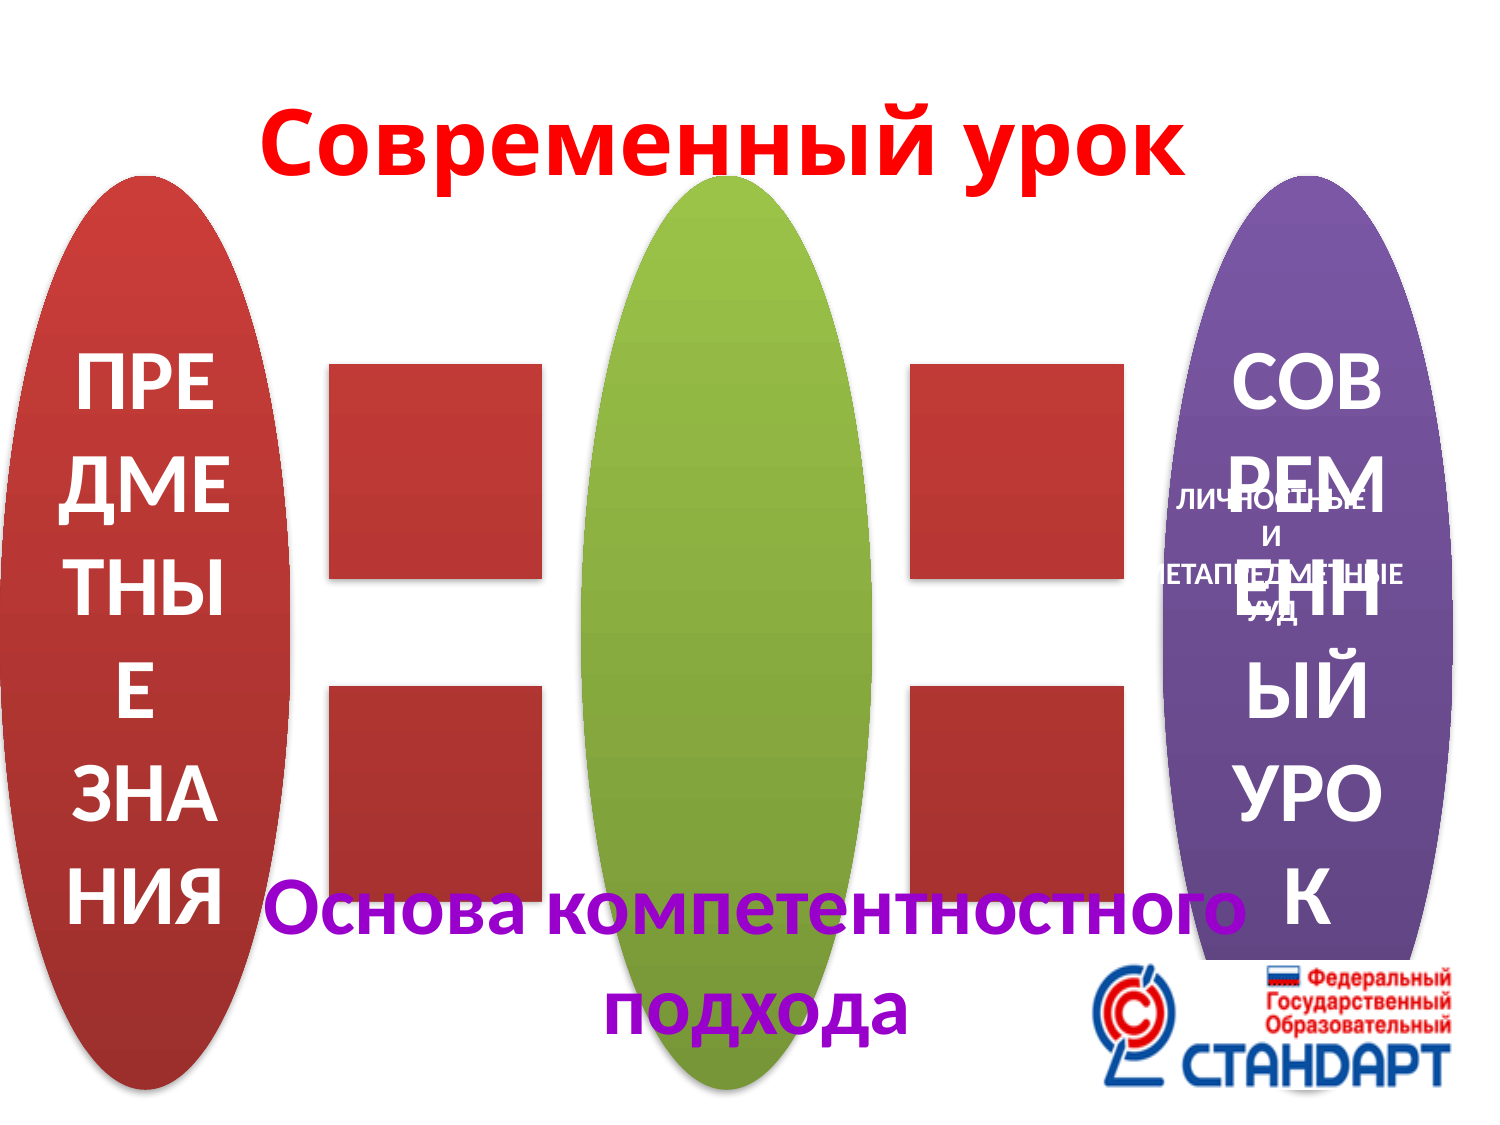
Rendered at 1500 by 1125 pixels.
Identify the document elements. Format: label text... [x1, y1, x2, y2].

title Современный урок [0, 45, 1350, 175]
picture [1089, 960, 1500, 1091]
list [0, 175, 1454, 1091]
